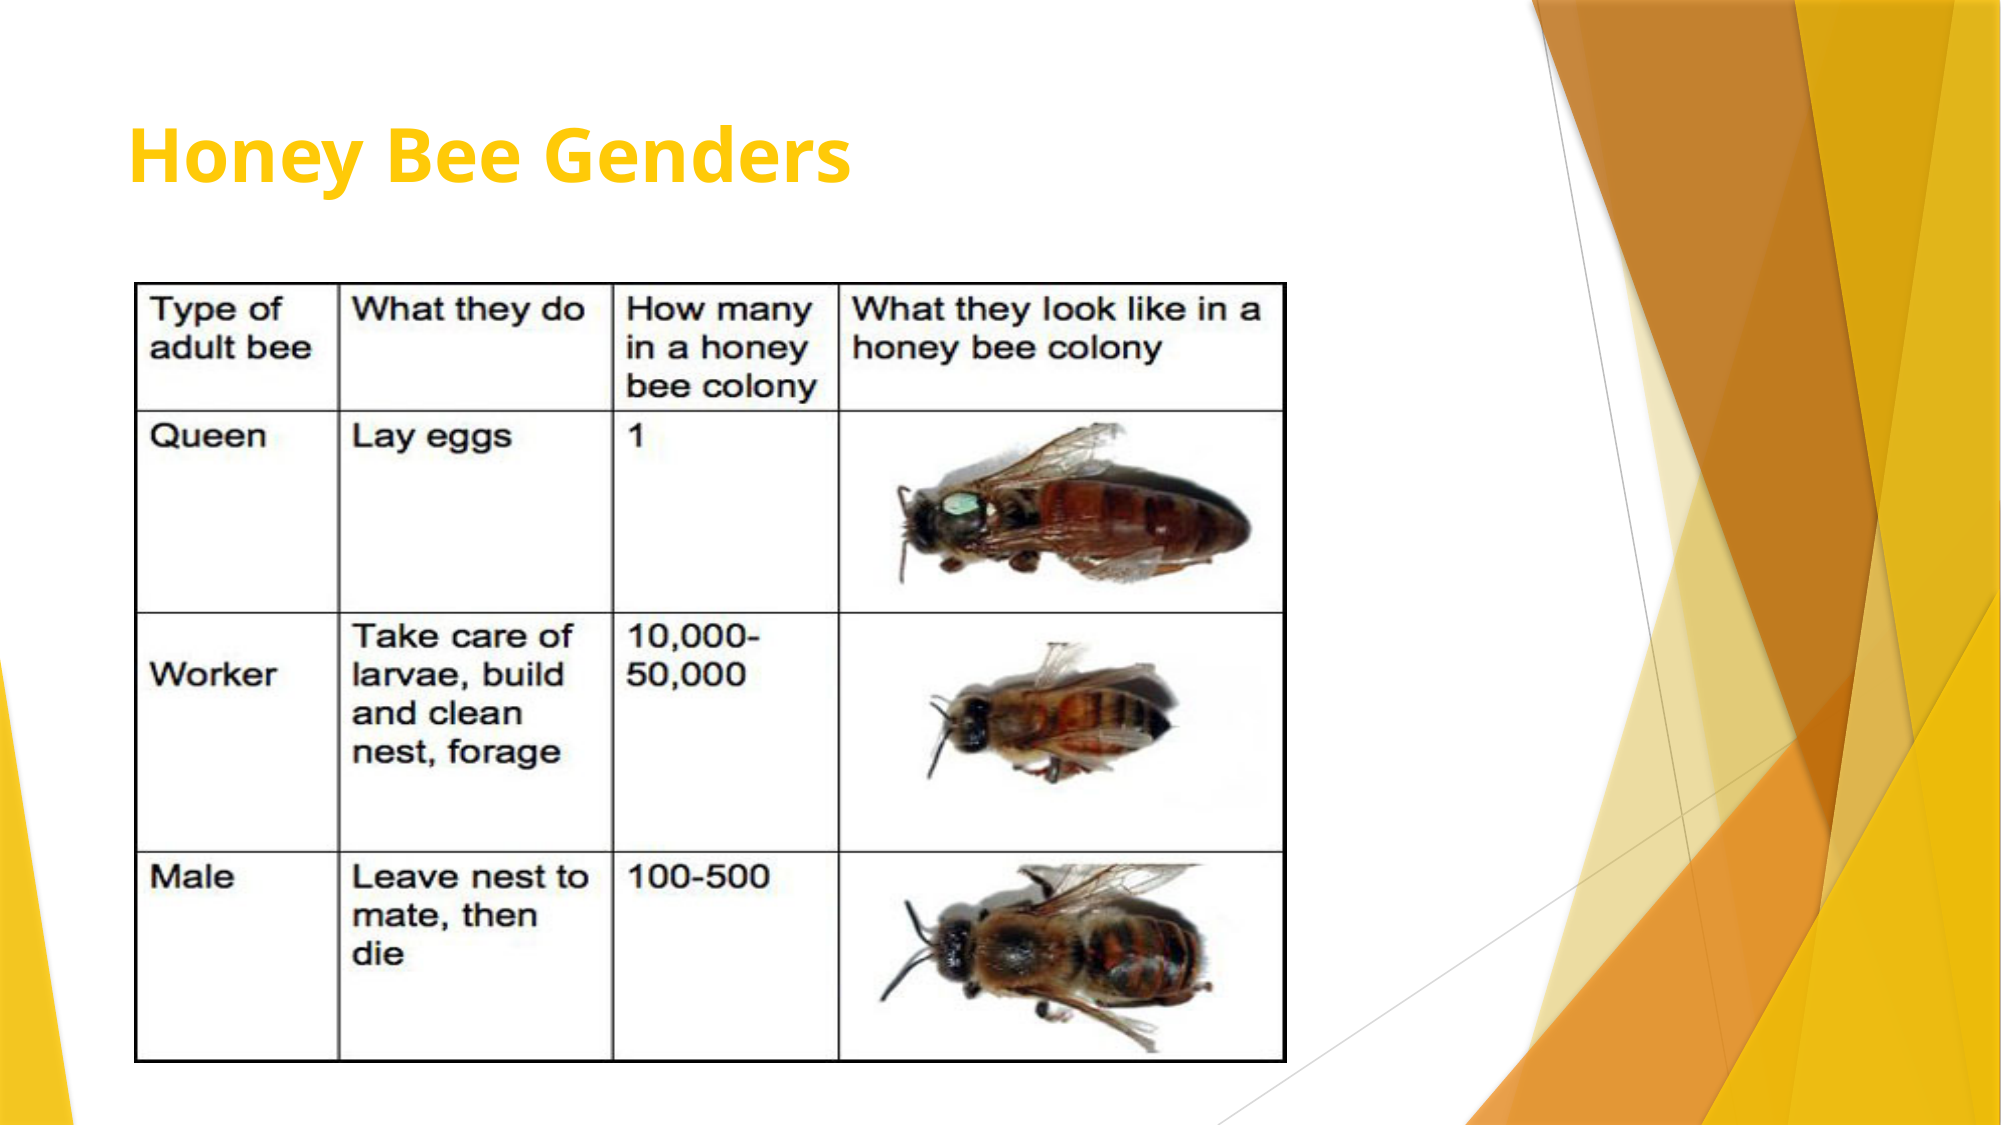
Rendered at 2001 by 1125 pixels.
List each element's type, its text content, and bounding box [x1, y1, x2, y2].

picture [134, 282, 1288, 1064]
title Honey Bee Genders [111, 99, 1522, 245]
